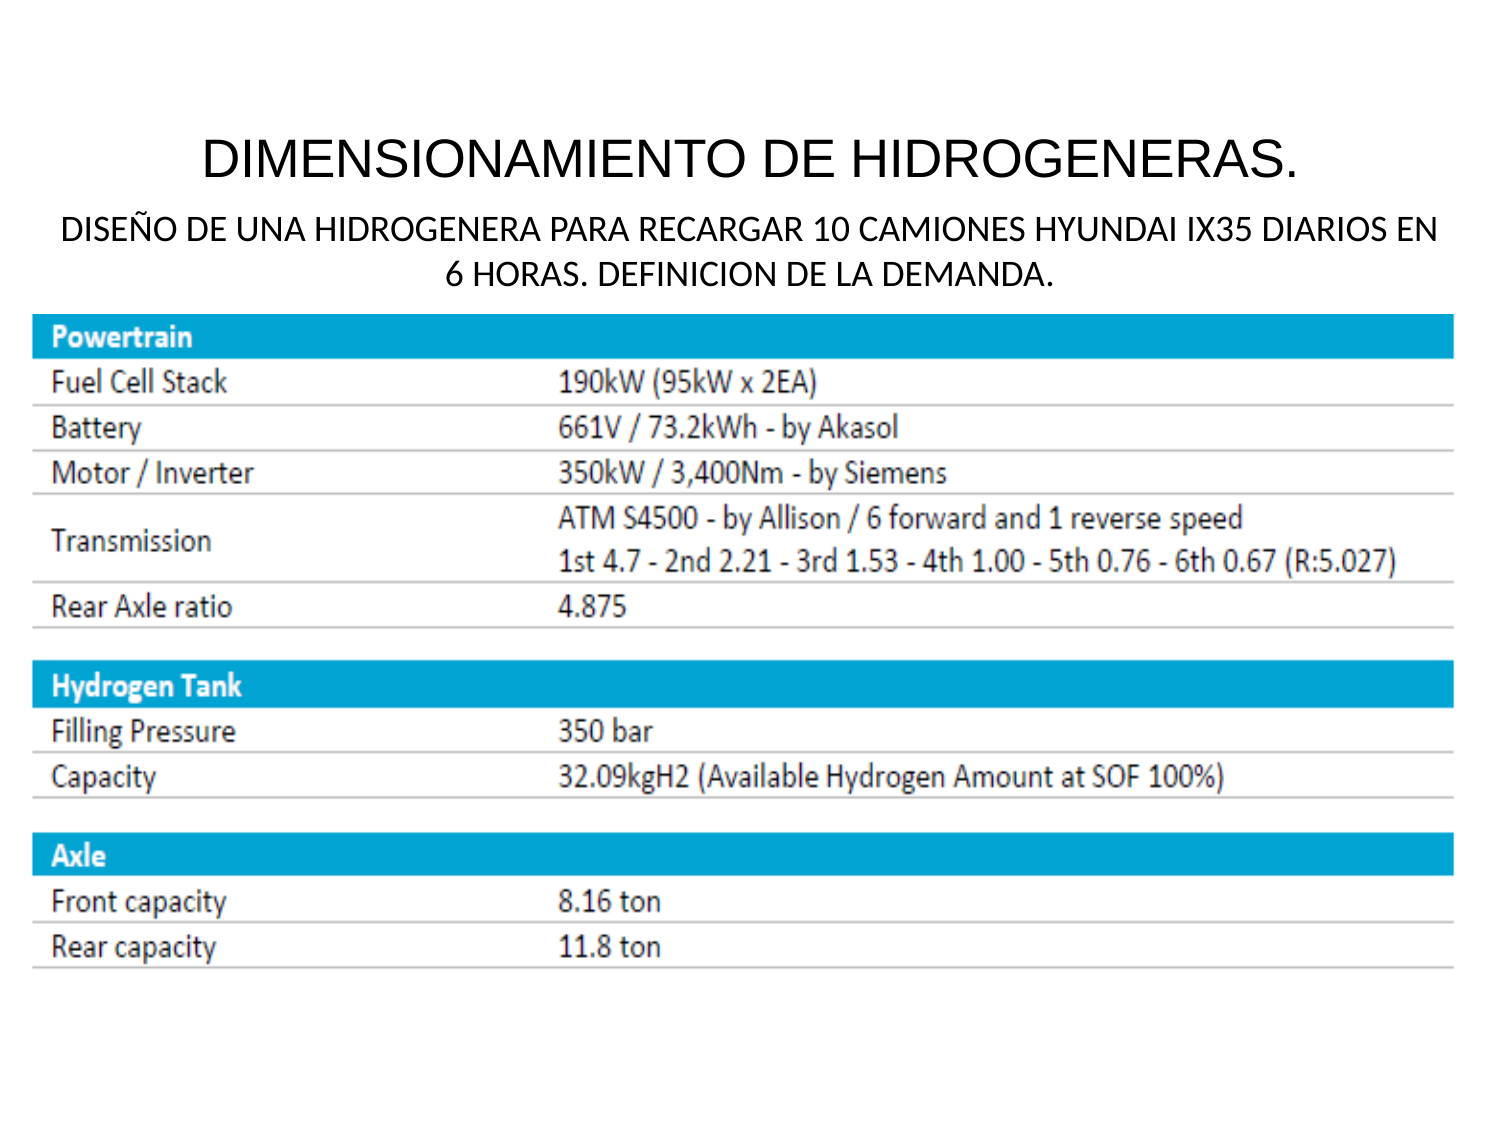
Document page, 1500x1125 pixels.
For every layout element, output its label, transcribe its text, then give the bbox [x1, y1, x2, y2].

picture [54, 325, 168, 347]
picture [171, 332, 193, 347]
text_box DISEÑO DE UNA HIDROGENERA PARA RECARGAR 10 CAMIONES HYUNDAI IX35 DIARIOS EN 6 HORAS. DEFINICION DE LA DEMANDA. [35, 196, 1465, 302]
text_box DIMENSIONAMIENTO DE HIDROGENERAS. [0, 130, 1500, 190]
picture [29, 314, 1460, 976]
